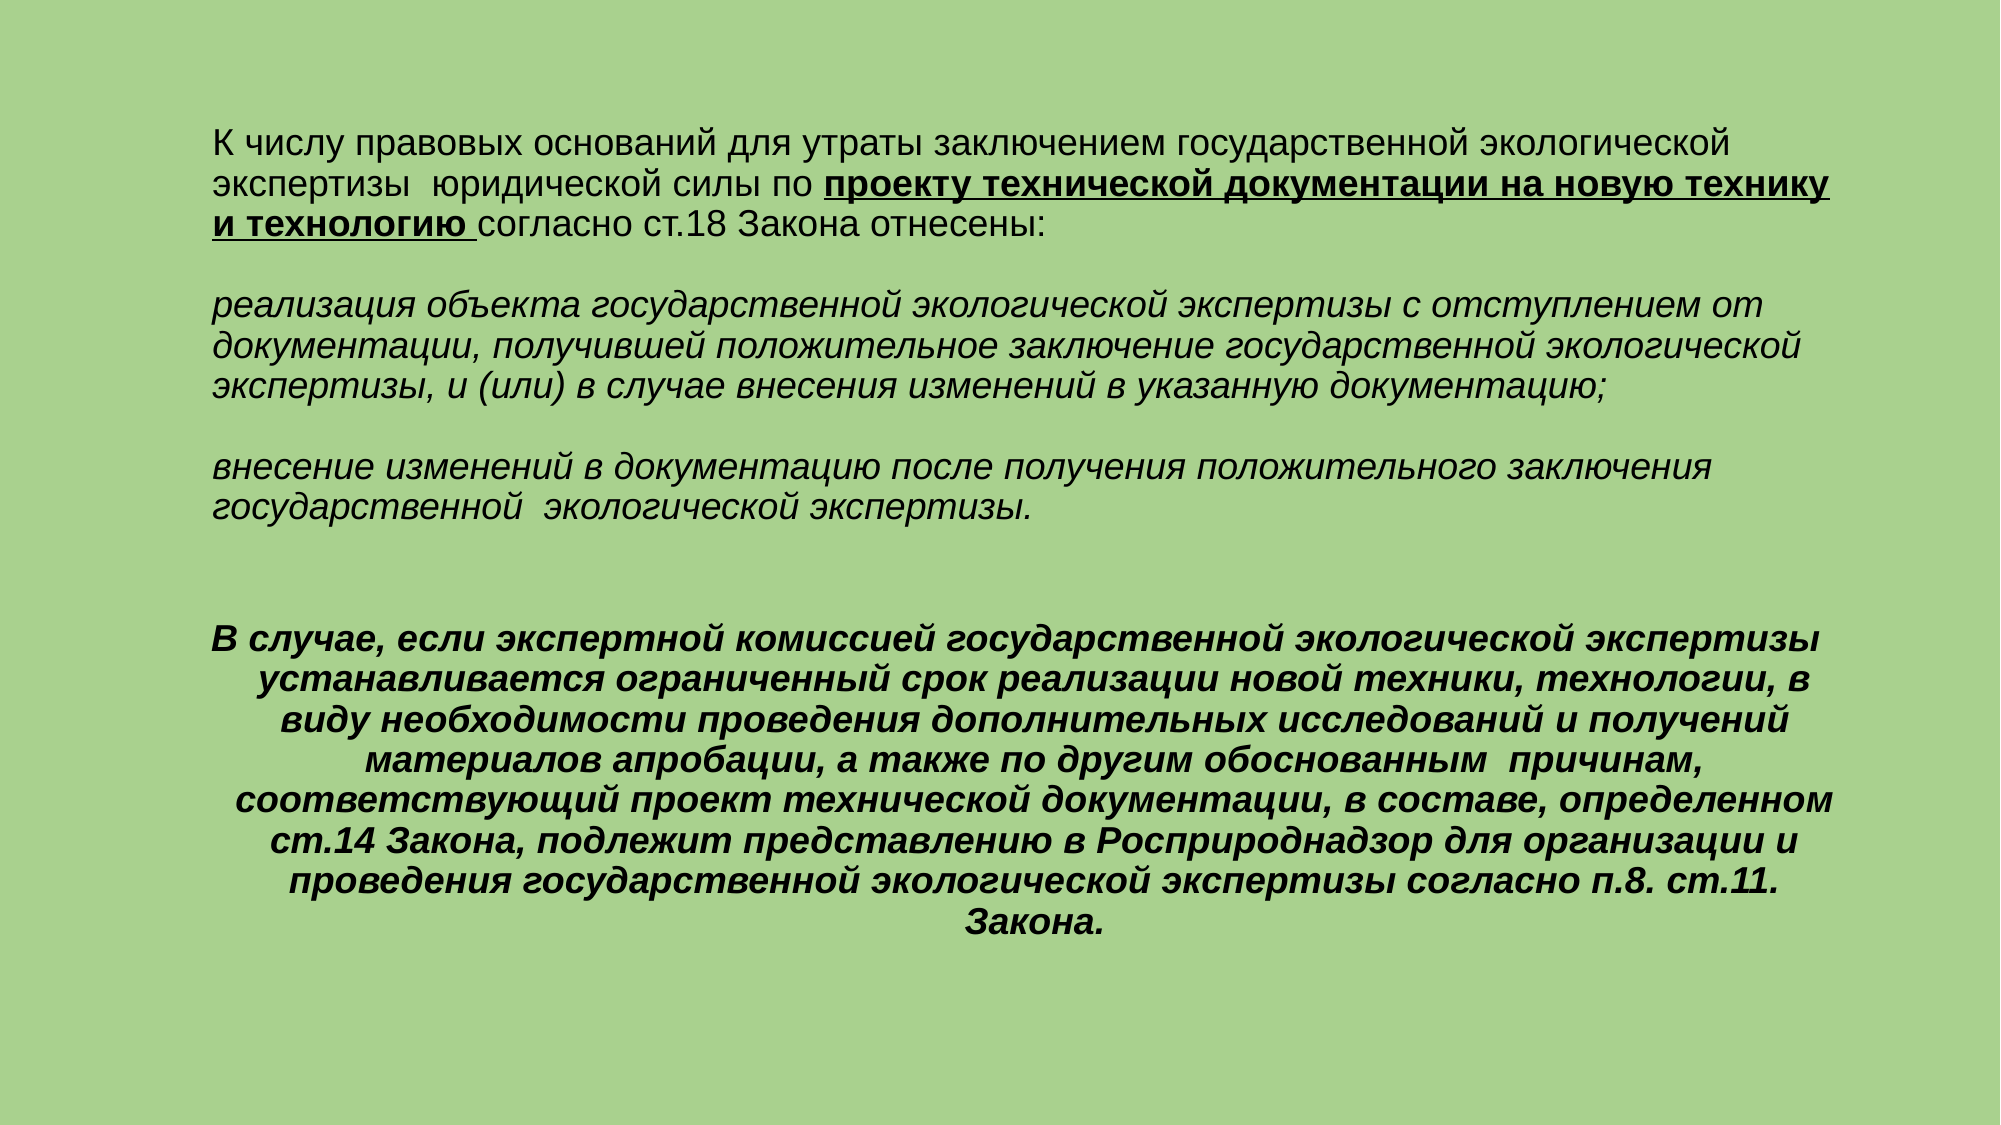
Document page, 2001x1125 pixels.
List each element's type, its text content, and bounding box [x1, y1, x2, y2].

title К числу правовых оснований для утраты заключением государственной экологической экспертизы юридической силы по проекту технической документации на новую технику и технологию согласно ст.18 Закона отнесены: реализация объекта государственной экологической экспертизы с отступлением от документации, получившей положительное заключение государственной экологической экспертизы, и (или) в случае внесения изменений в указанную документацию; внесение изменений в документацию после получения положительного заключения государственной экологической экспертизы. [167, 64, 1870, 627]
list В случае, если экспертной комиссией государственной экологической экспертизы устанавливается ограниченный срок реализации новой техники, технологии, в виду необходимости проведения дополнительных исследований и получений материалов апробации, а также по другим обоснованным причинам, соответствующий проект технической документации, в составе, определенном ст.14 Закона, подлежит представлению в Росприроднадзор для организации и проведения государственной экологической экспертизы согласно п.8. ст.11. Закона. [170, 611, 1863, 1014]
